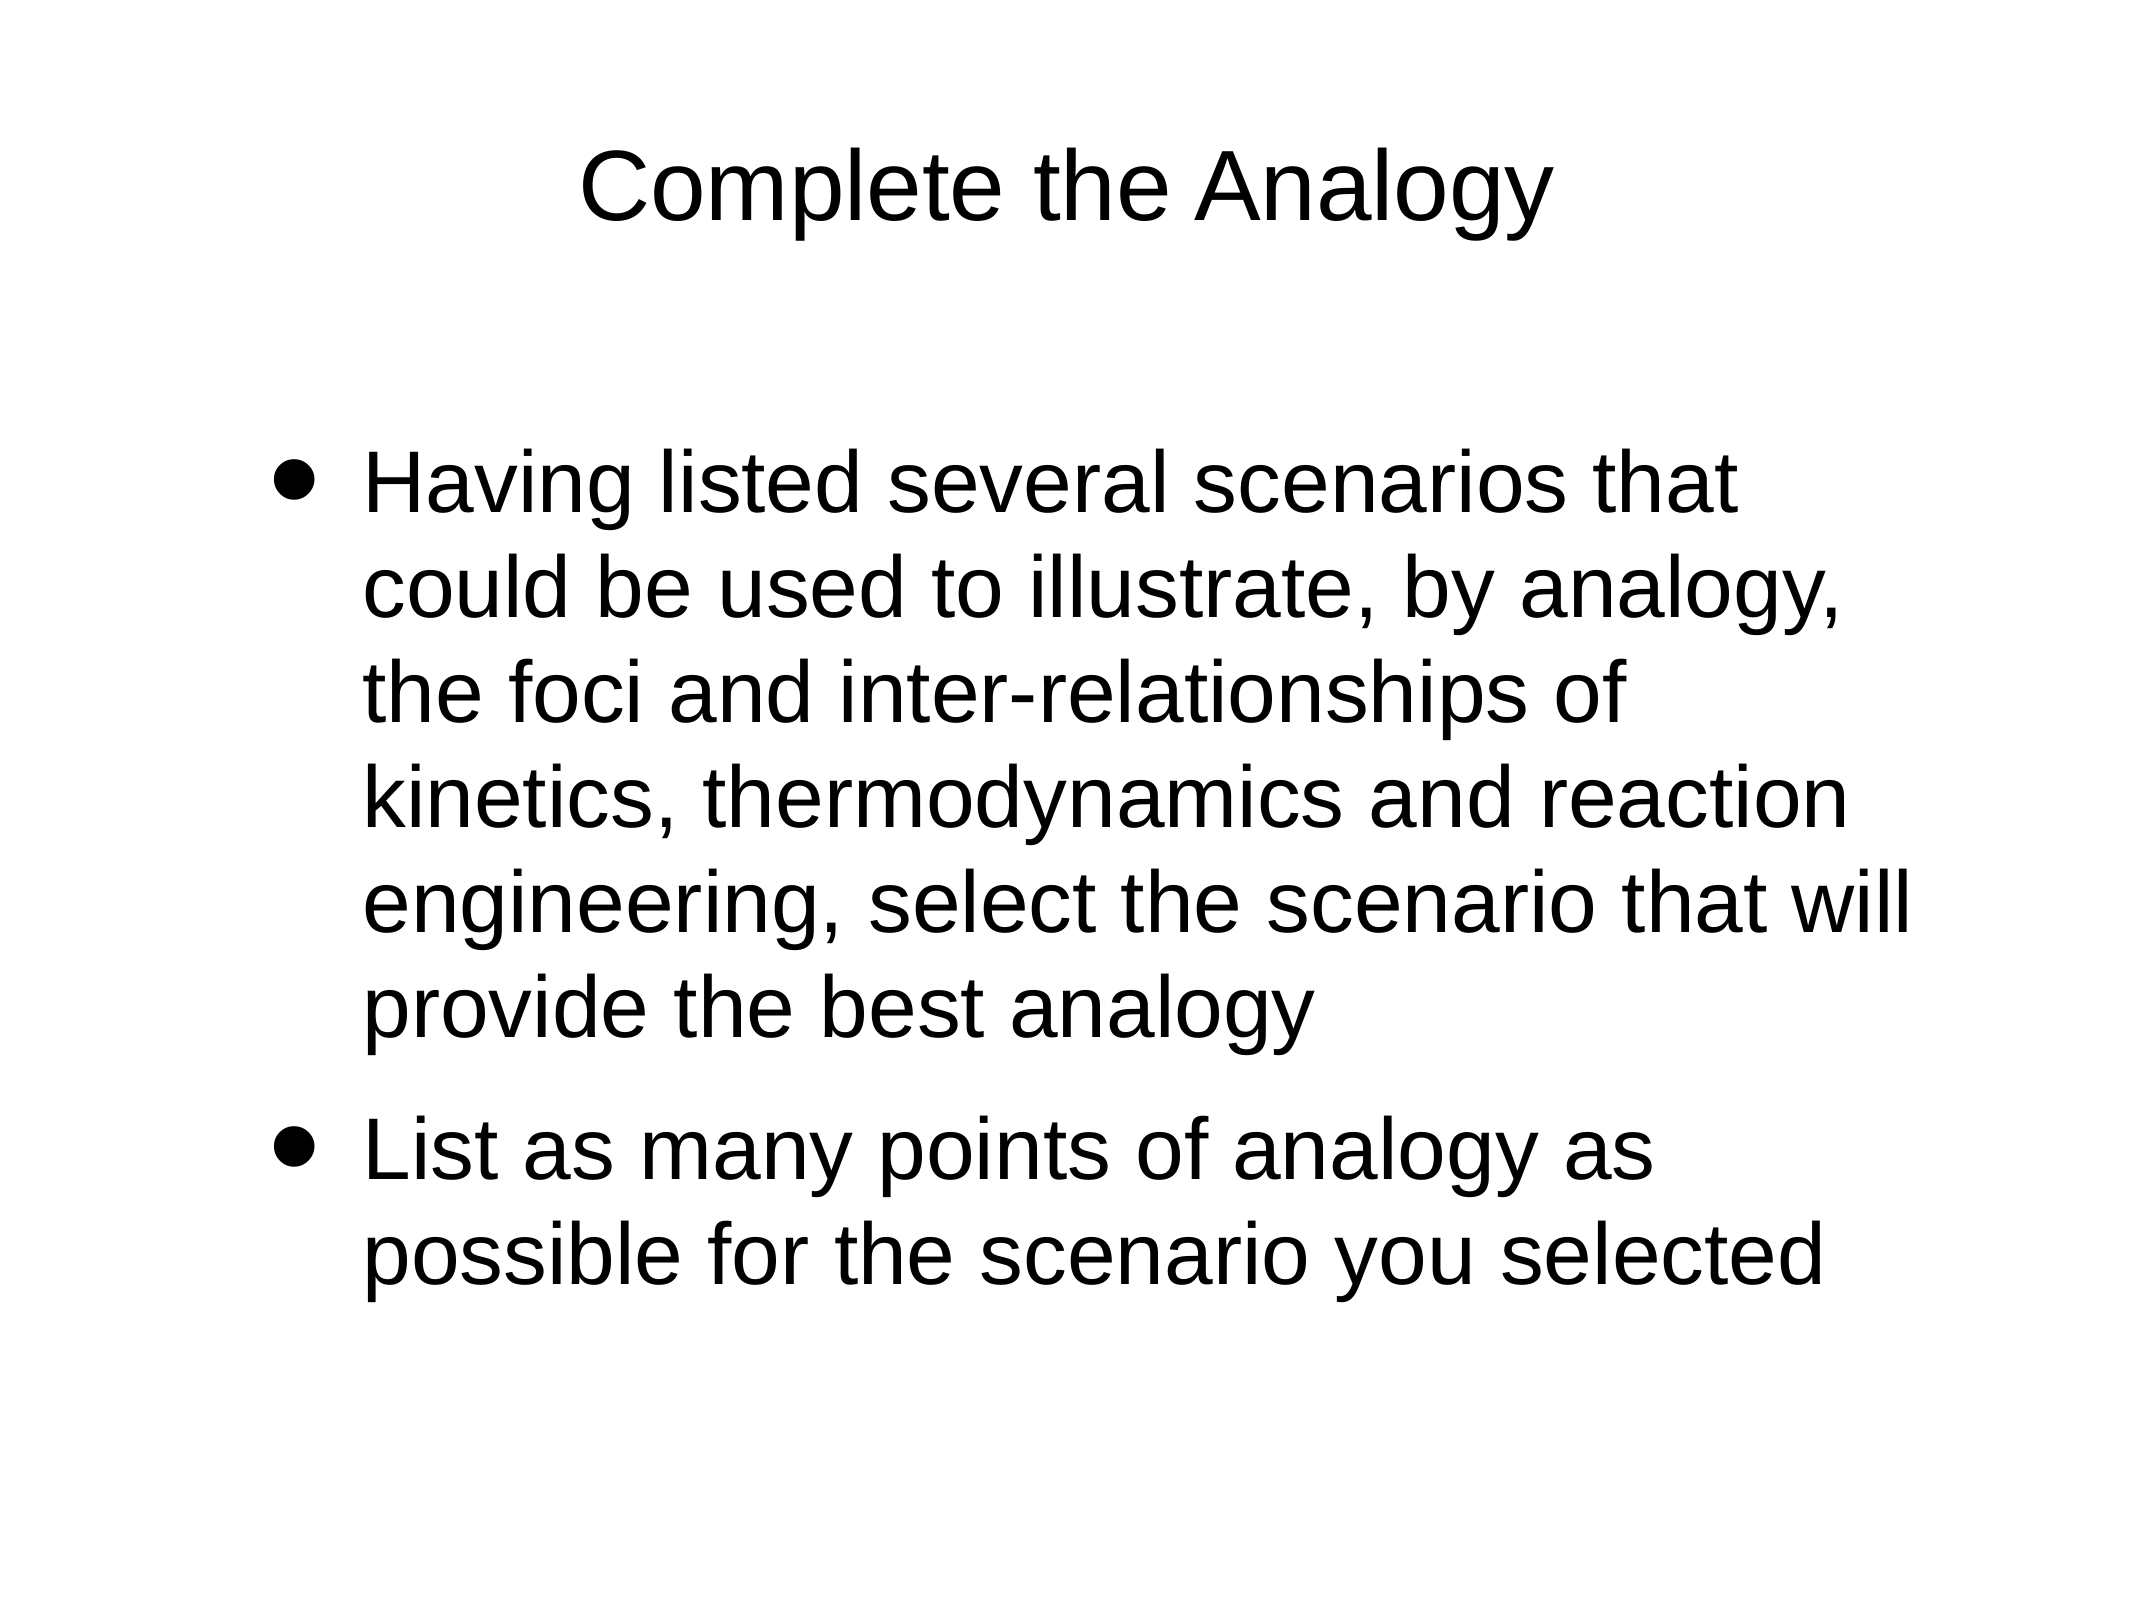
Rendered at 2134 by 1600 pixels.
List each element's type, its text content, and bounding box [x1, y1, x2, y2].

list Having listed several scenarios that could be used to illustrate, by analogy, the foci and inter-relationships of kinetics, thermodynamics and reaction engineering, select the scenario that will provide the best analogy List as many points of analogy as possible for the scenario you selected [208, 335, 1925, 1392]
title Complete the Analogy [208, 41, 1925, 319]
